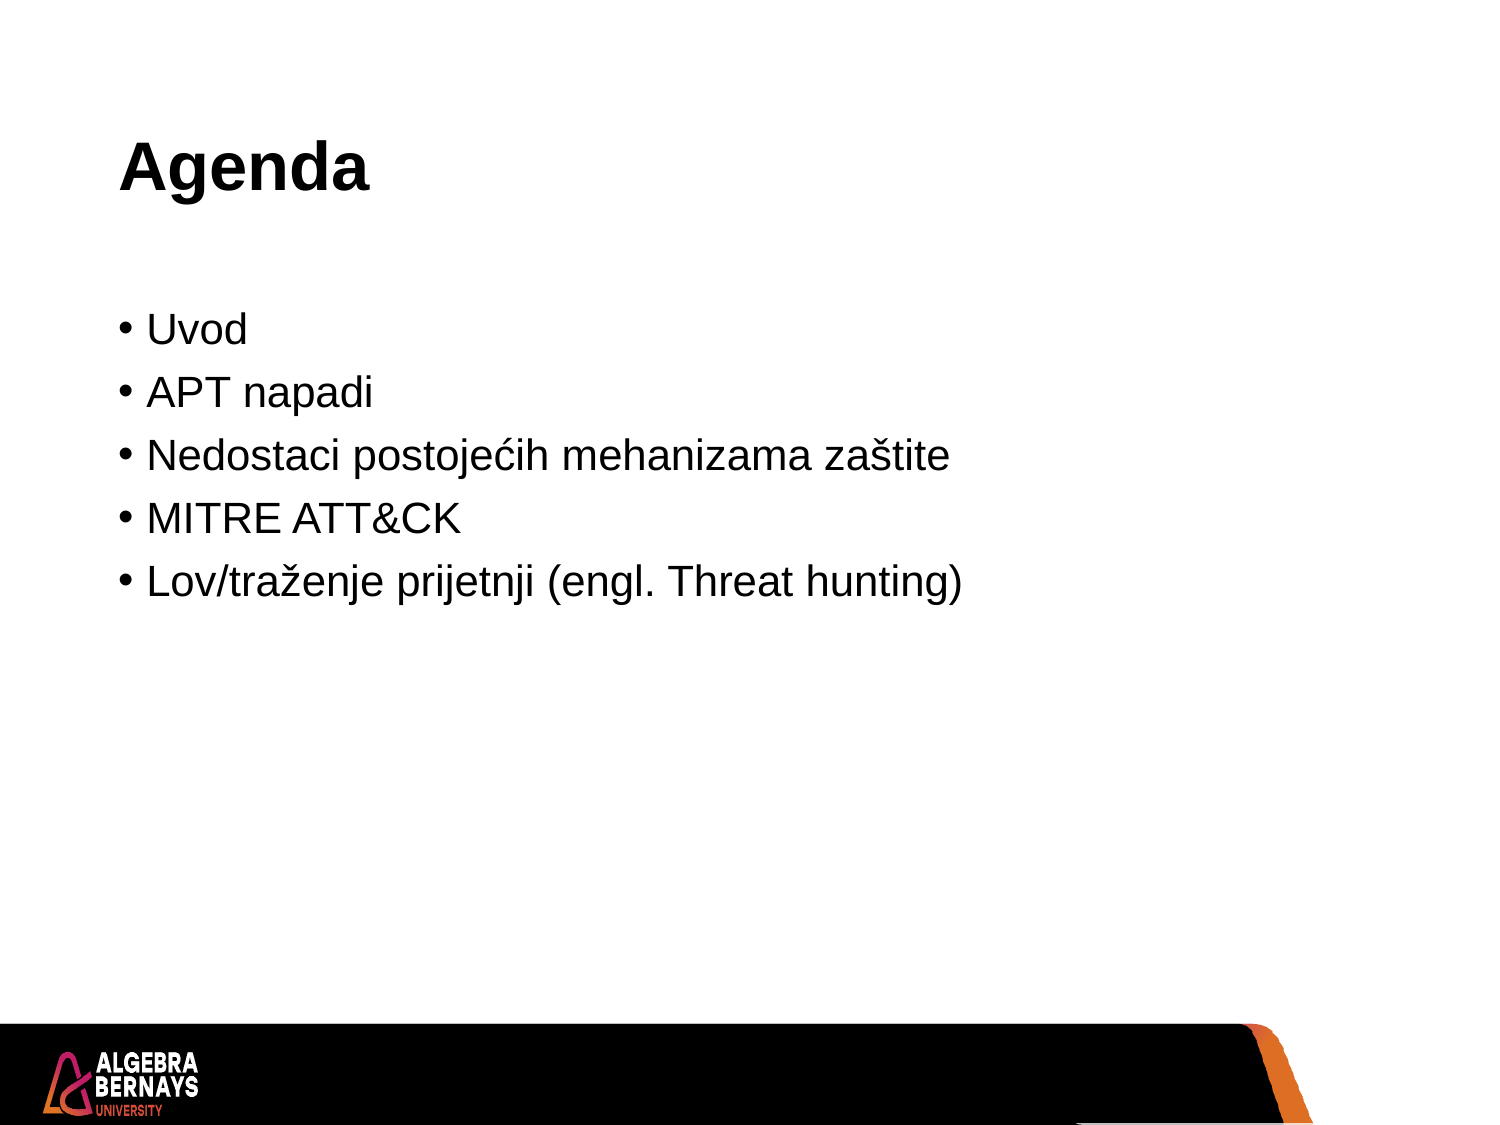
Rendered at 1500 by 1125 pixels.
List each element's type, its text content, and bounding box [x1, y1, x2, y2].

picture [0, 1023, 1468, 1125]
list Uvod APT napadi Nedostaci postojećih mehanizama zaštite MITRE ATT&CK Lov/traženje prijetnji (engl. Threat hunting) [103, 299, 1397, 1014]
title Agenda [103, 59, 1397, 278]
